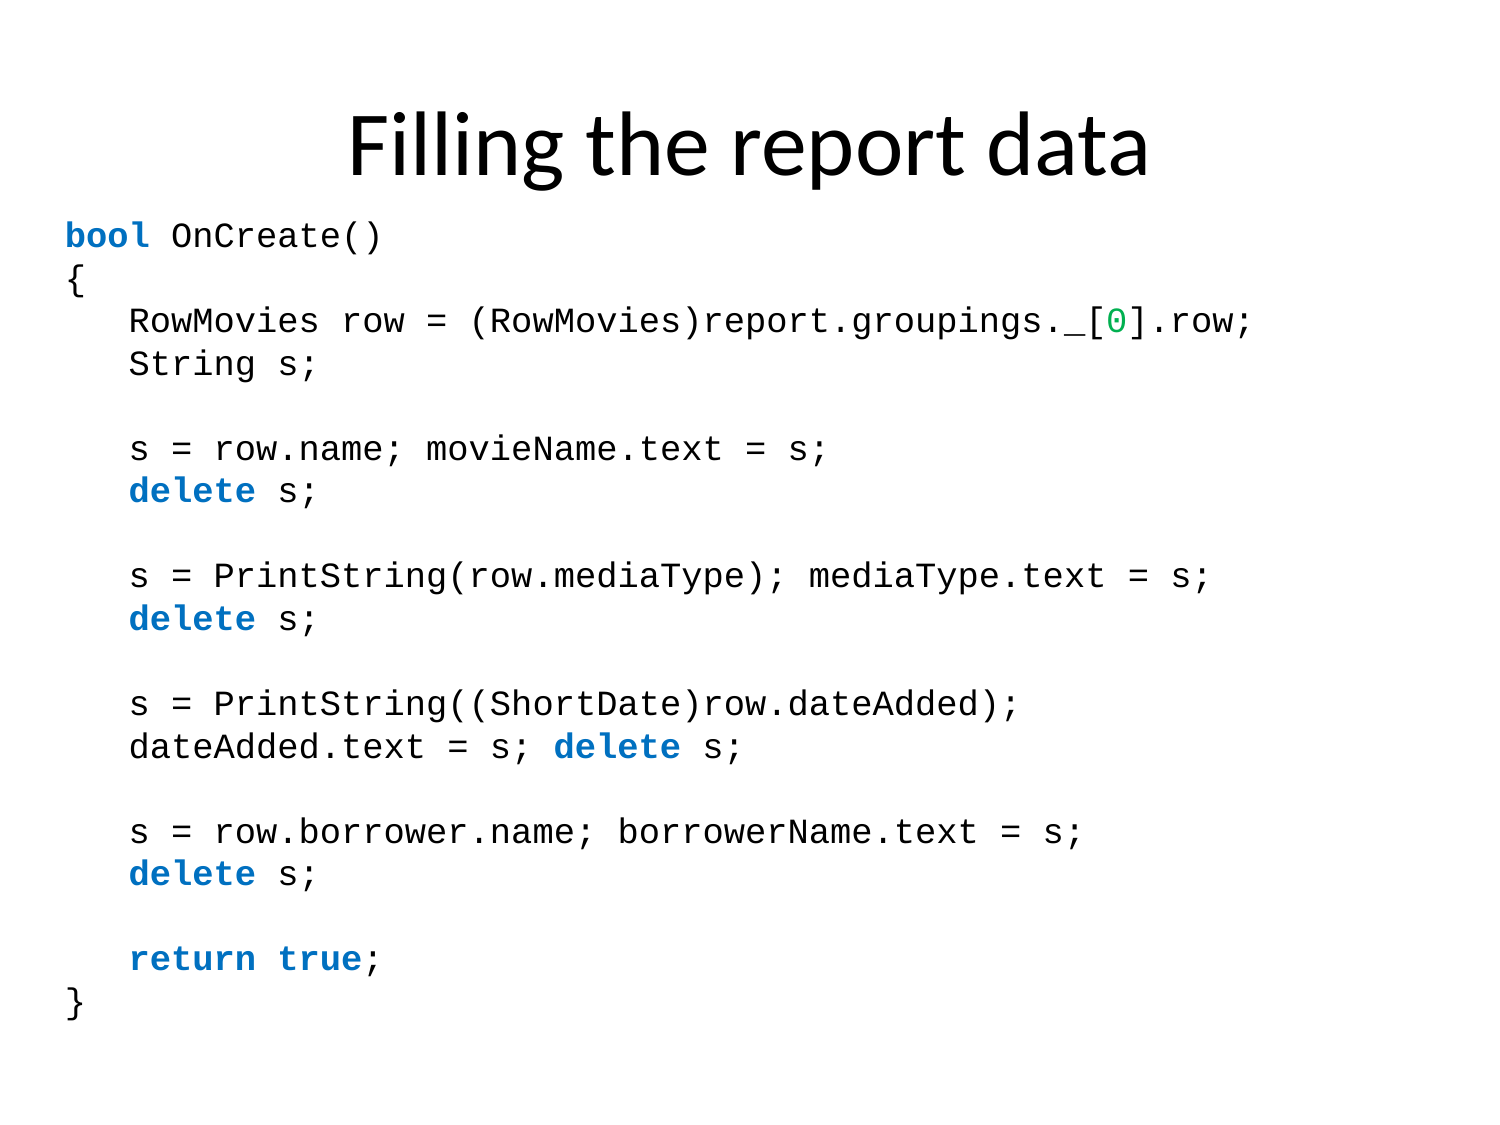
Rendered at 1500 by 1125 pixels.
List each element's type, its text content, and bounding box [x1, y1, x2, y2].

title Filling the report data [75, 45, 1425, 162]
text_box bool OnCreate() { RowMovies row = (RowMovies)report.groupings._[0].row; String s; s = row.name; movieName.text = s; delete s; s = PrintString(row.mediaType); mediaType.text = s; delete s; s = PrintString((ShortDate)row.dateAdded); dateAdded.text = s; delete s; s = row.borrower.name; borrowerName.text = s; delete s; return true; } [50, 162, 1425, 1028]
